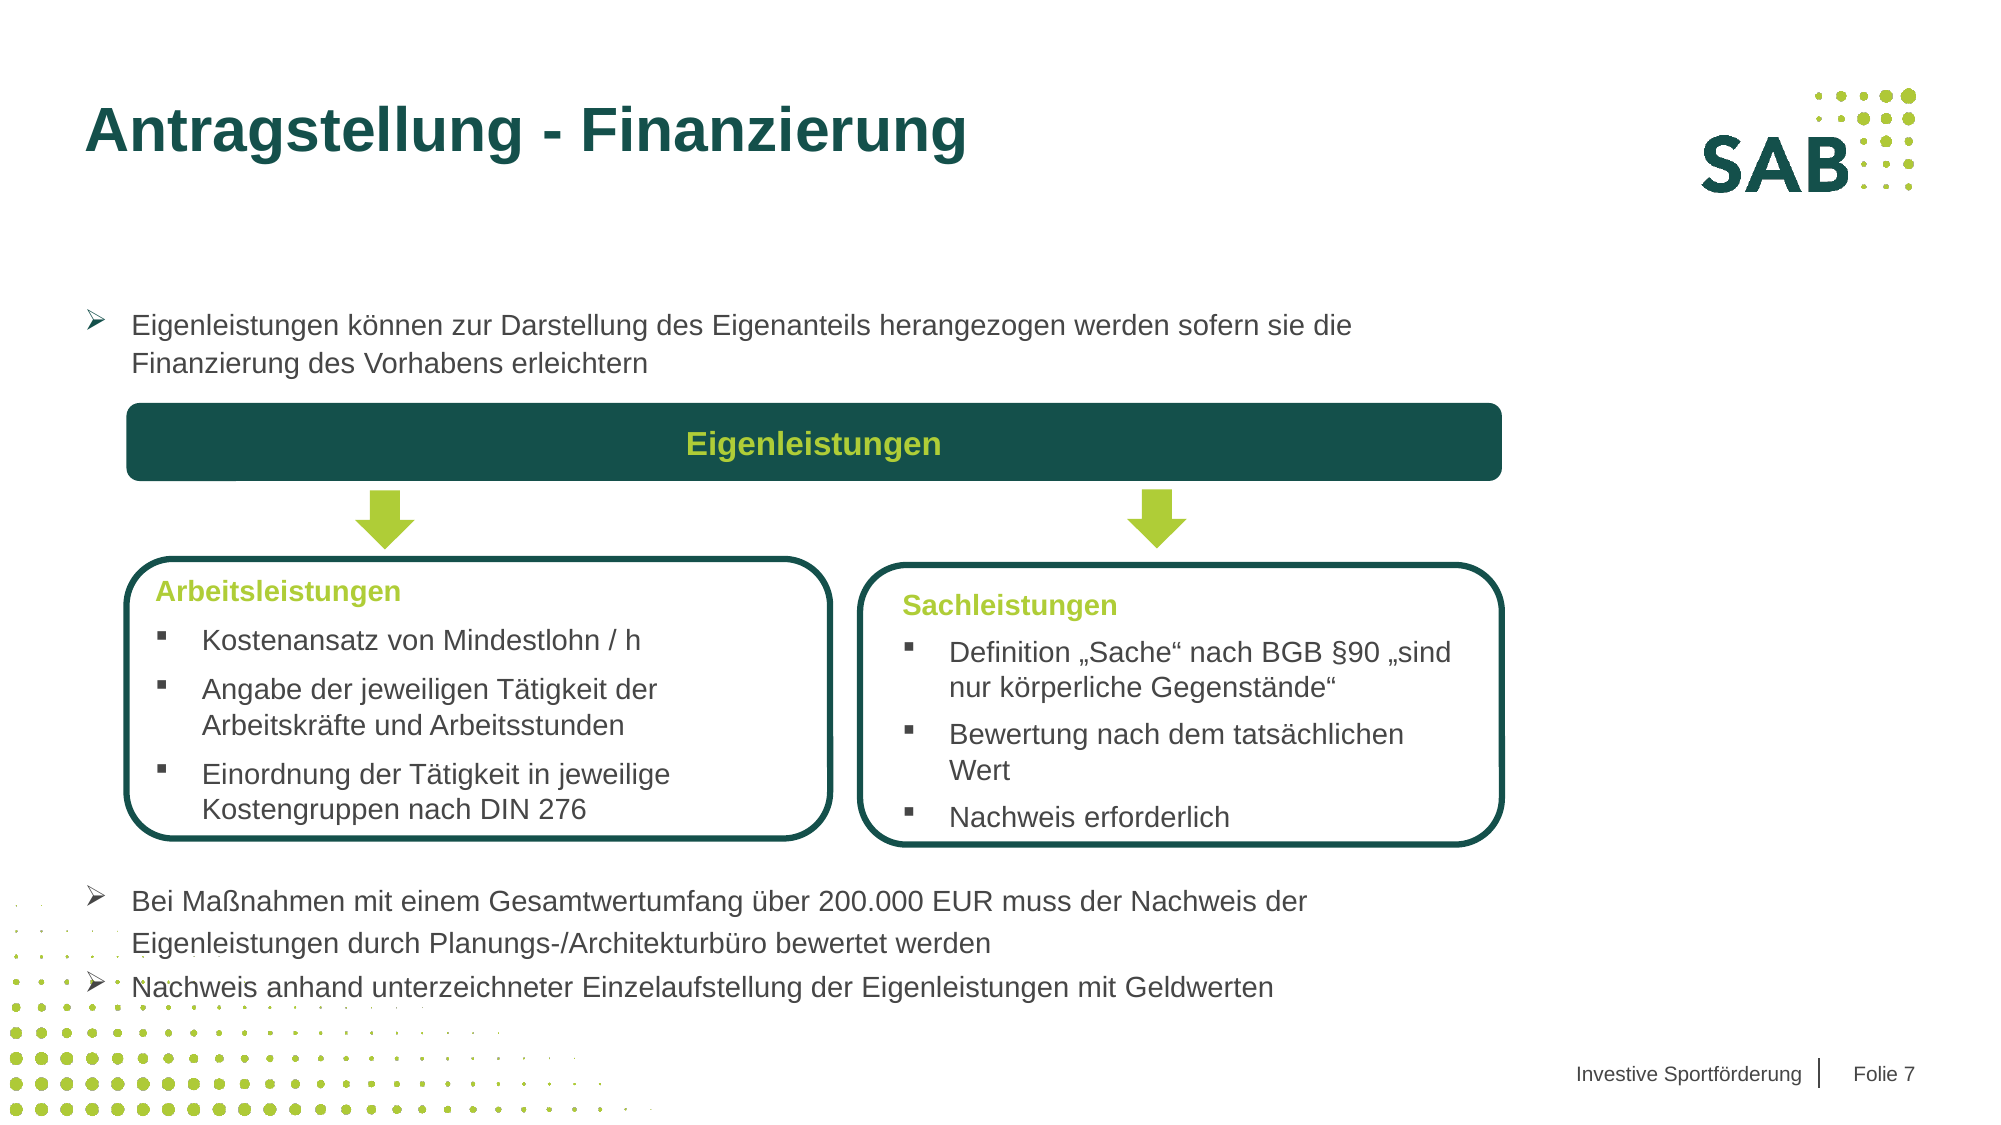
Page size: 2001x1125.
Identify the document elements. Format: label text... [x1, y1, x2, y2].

title Antragstellung - Finanzierung [84, 88, 1502, 165]
picture [1701, 88, 1916, 193]
text_box [352, 489, 418, 551]
text_box Eigenleistungen [125, 401, 1503, 483]
text_box Sachleistungen Definition „Sache“ nach BGB §90 „sind nur körperliche Gegenstände“ Bewertung nach dem tatsächlichen Wert Nachweis erforderlich [859, 563, 1503, 846]
footer Investive Sportförderung [739, 1060, 1803, 1086]
slide_number Folie 7 [1818, 1060, 1916, 1086]
picture [0, 889, 667, 1125]
text_box Bei Maßnahmen mit einem Gesamtwertumfang über 200.000 EUR muss der Nachweis der Eigenleistungen durch Planungs-/Architekturbüro bewertet werden Nachweis anhand unterzeichneter Einzelaufstellung der Eigenleistungen mit Geldwerten [84, 855, 1474, 1033]
list Eigenleistungen können zur Darstellung des Eigenanteils herangezogen werden sofern sie die Finanzierung des Vorhabens erleichtern [84, 302, 1522, 438]
text_box [1124, 488, 1190, 550]
text_box Arbeitsleistungen Kostenansatz von Mindestlohn / h Angabe der jeweiligen Tätigkeit der Arbeitskräfte und Arbeitsstunden Einordnung der Tätigkeit in jeweilige Kostengruppen nach DIN 276 [125, 557, 832, 840]
